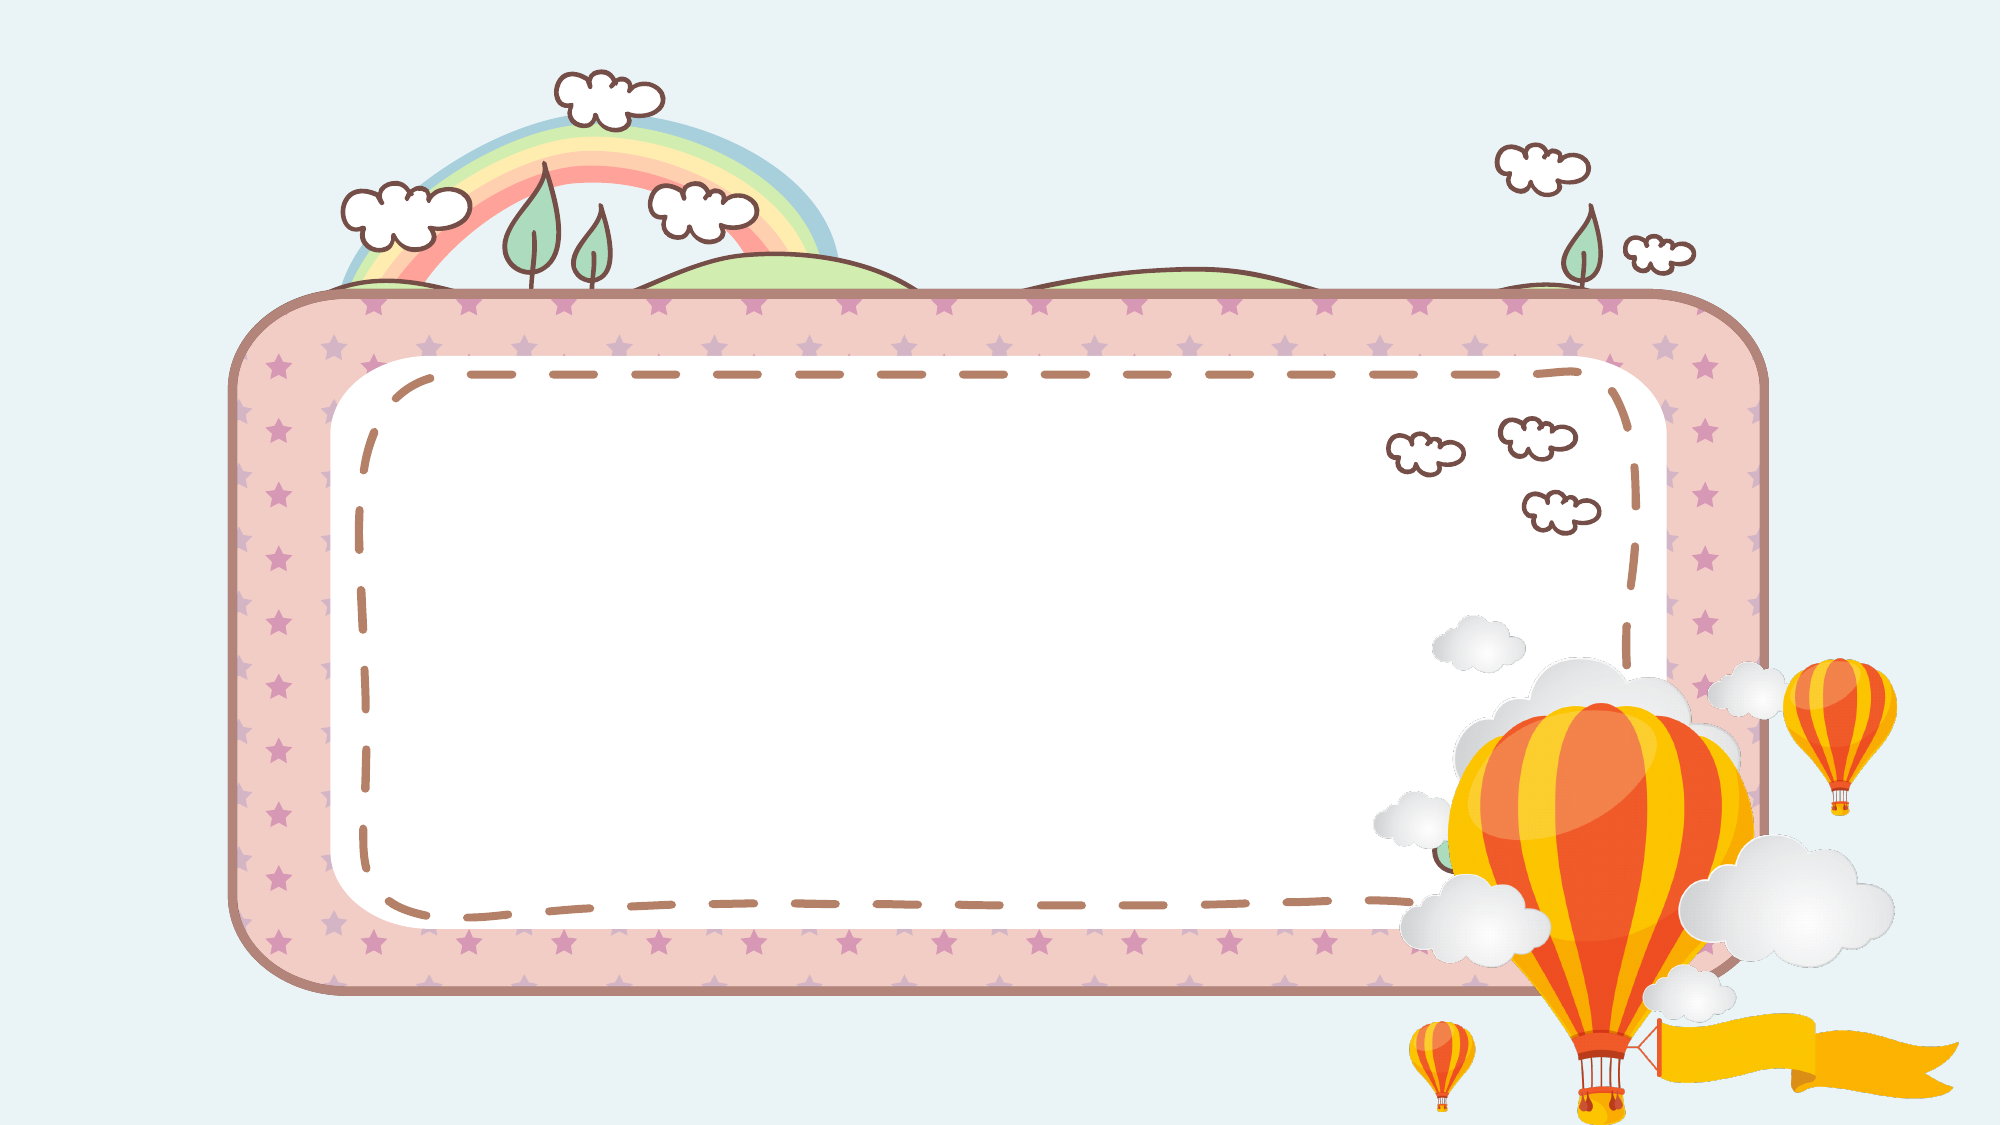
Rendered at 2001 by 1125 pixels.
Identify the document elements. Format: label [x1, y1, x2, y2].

picture [227, 68, 1959, 1125]
